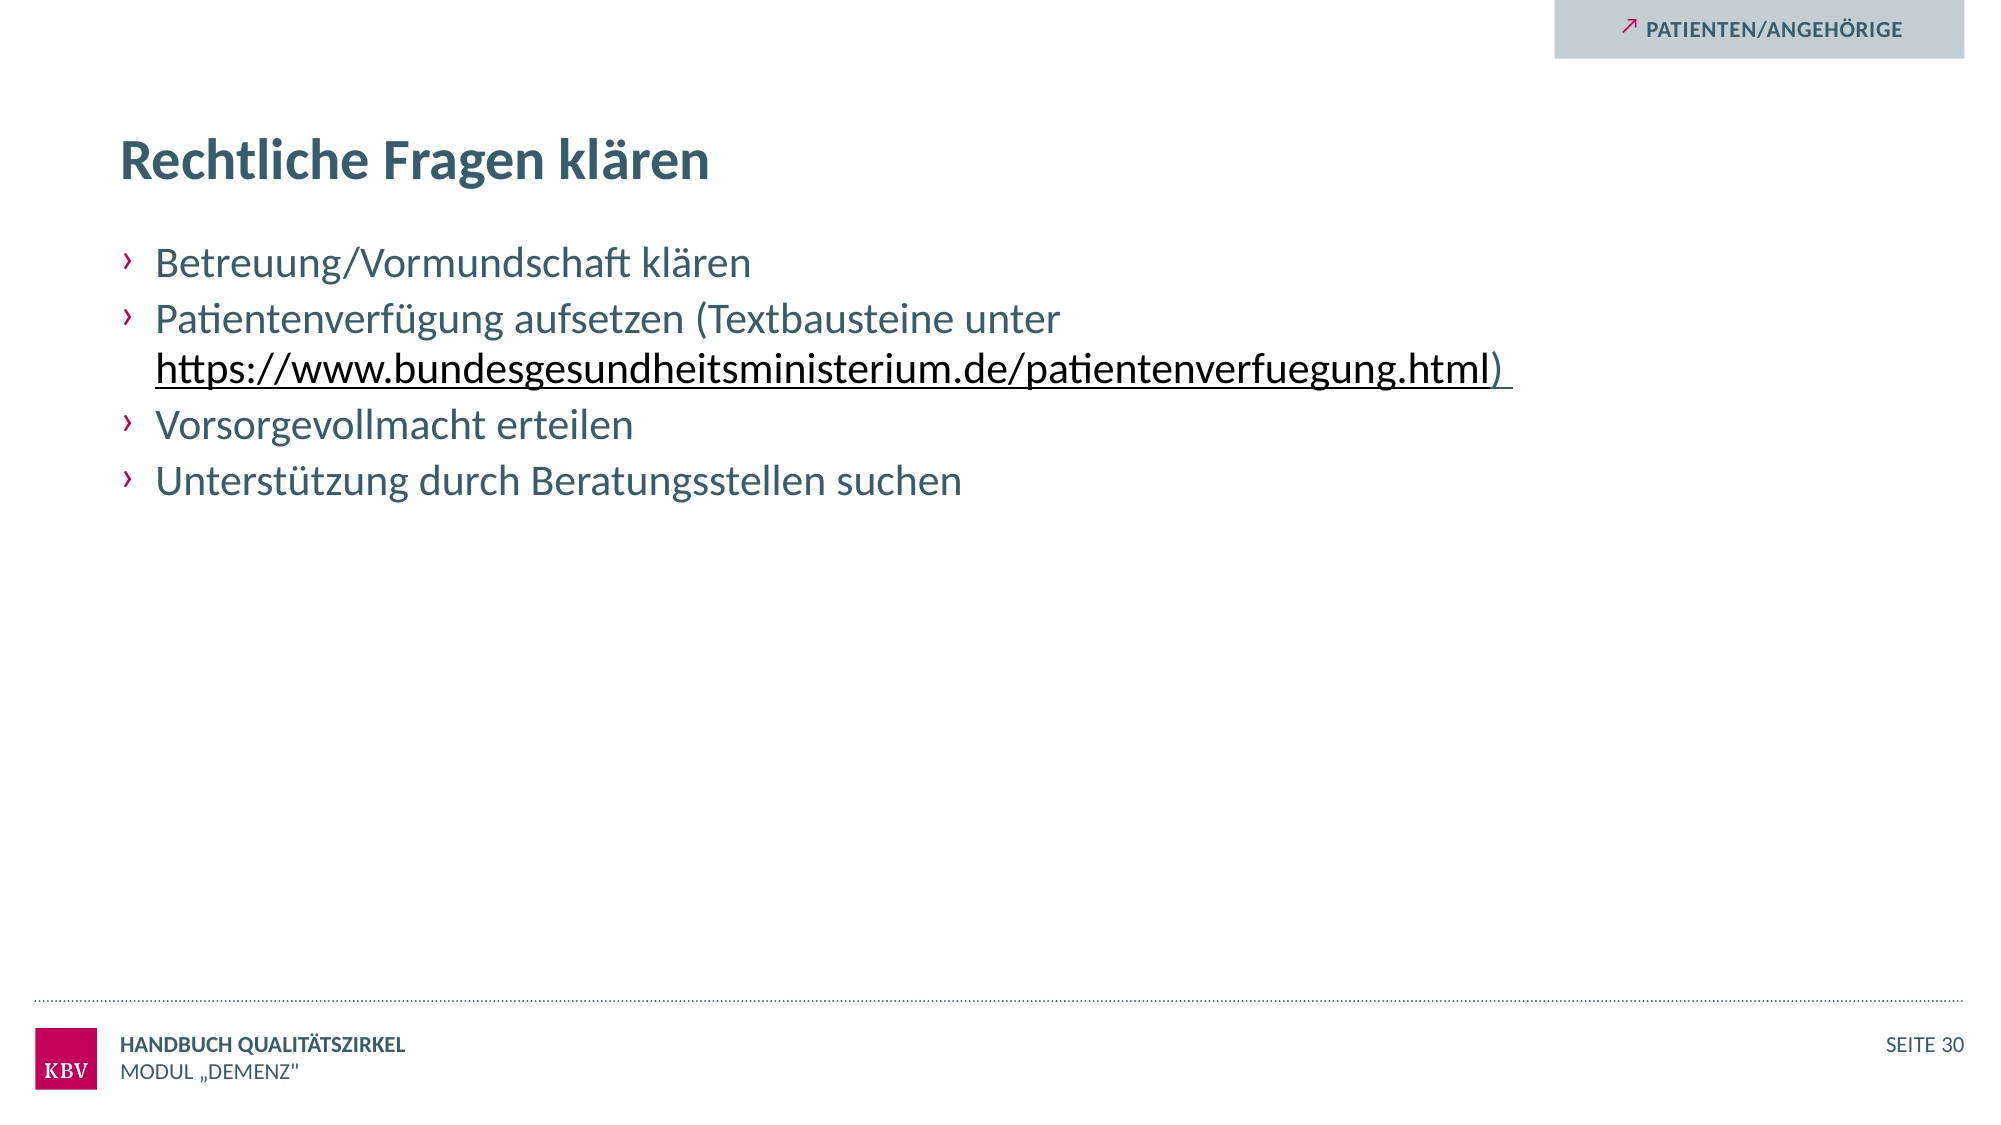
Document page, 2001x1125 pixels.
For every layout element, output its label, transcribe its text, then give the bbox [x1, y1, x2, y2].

footer Handbuch Qualitätszirkel [120, 1030, 1668, 1057]
list Patienten/Angehörige [1554, 0, 1965, 59]
list Betreuung/Vormundschaft klären Patientenverfügung aufsetzen (Textbausteine unter https://www.bundesgesundheitsministerium.de/patientenverfuegung.html) Vorsorgevollmacht erteilen Unterstützung durch Beratungsstellen suchen [120, 237, 1880, 945]
slide_number Modul „Demenz" [120, 1057, 1668, 1084]
slide_number Seite 30 [1787, 1030, 1965, 1057]
title Rechtliche Fragen klären [120, 129, 1880, 201]
